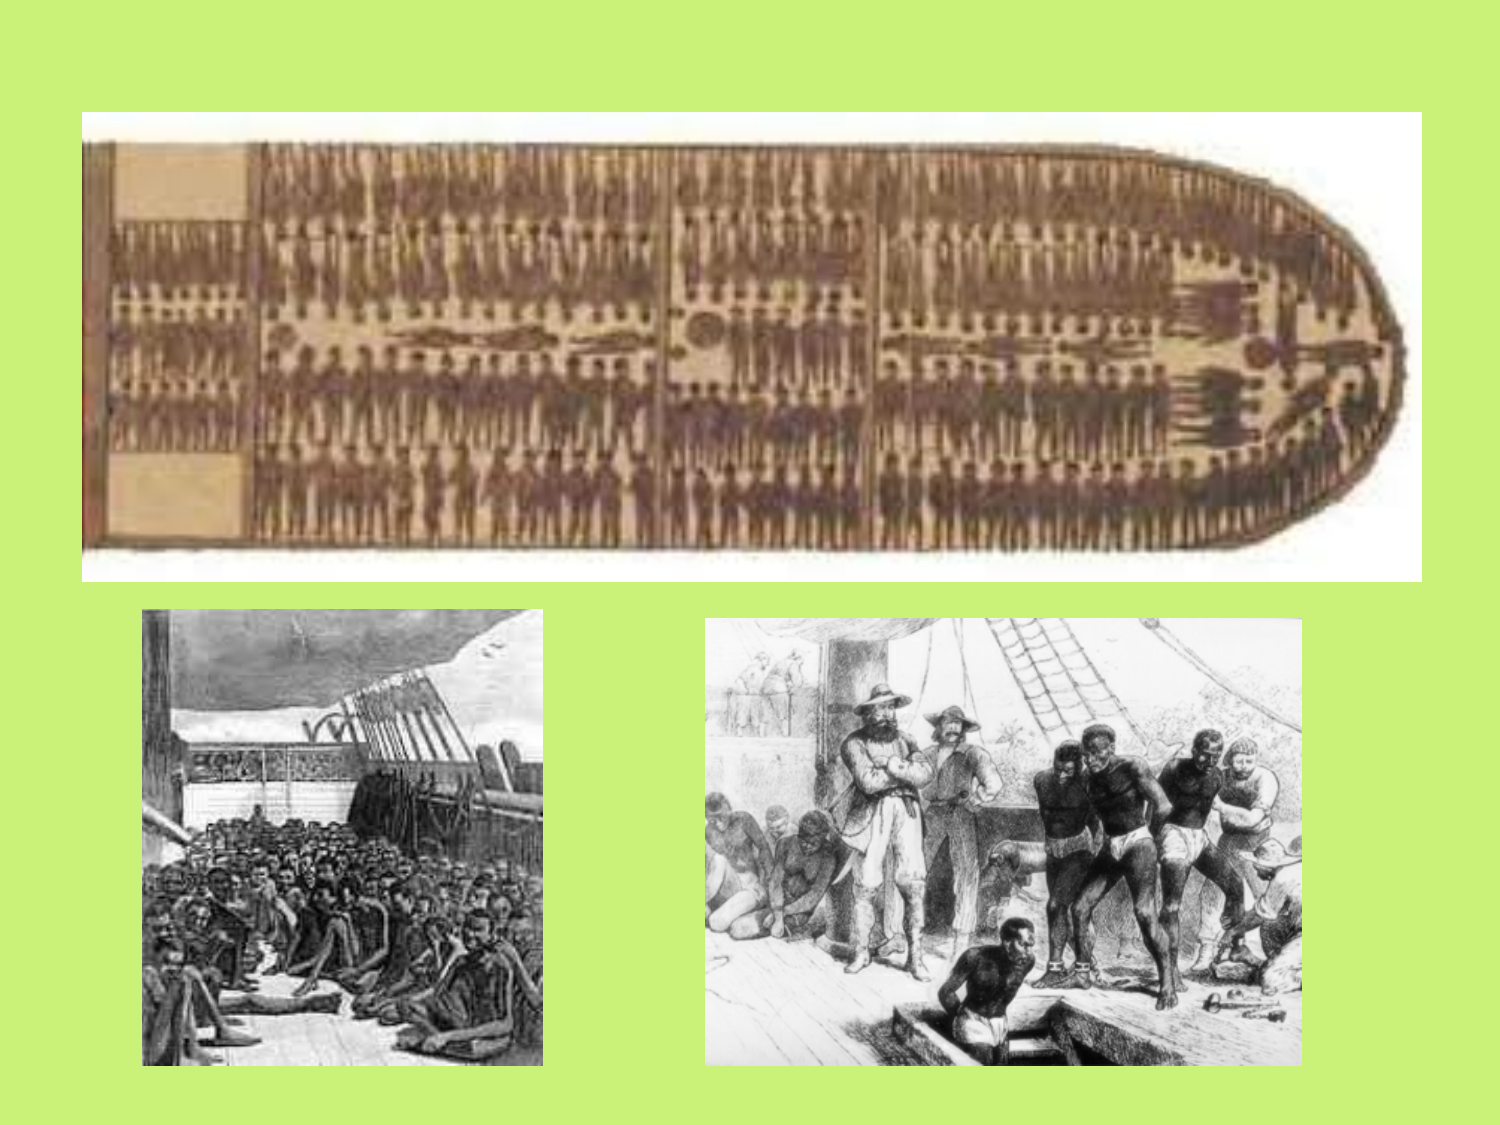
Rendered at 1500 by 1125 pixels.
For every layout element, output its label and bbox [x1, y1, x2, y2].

picture [704, 618, 1303, 1067]
picture [142, 609, 543, 1067]
picture [82, 111, 1422, 583]
